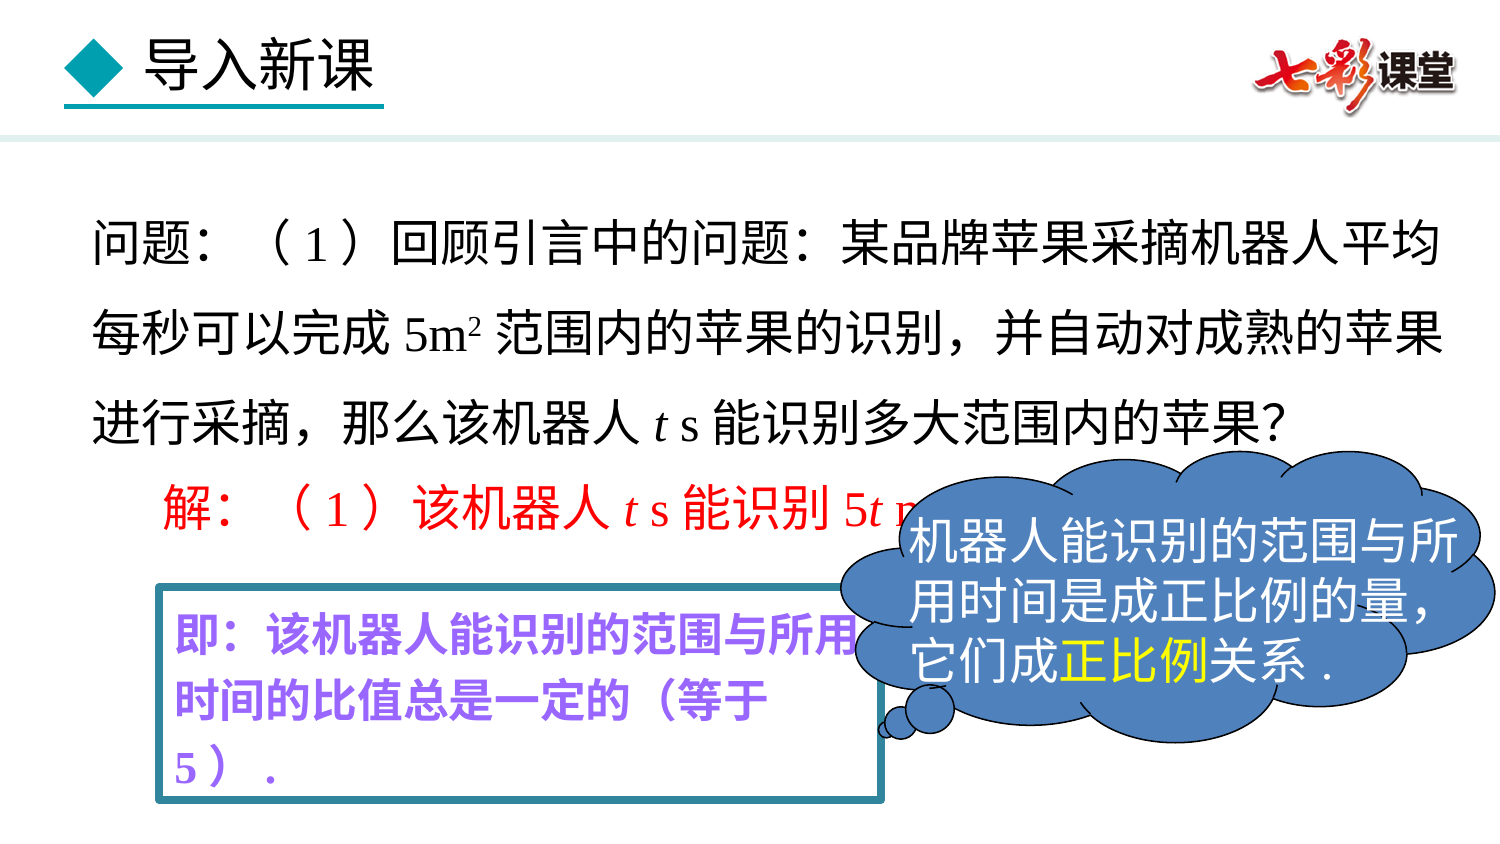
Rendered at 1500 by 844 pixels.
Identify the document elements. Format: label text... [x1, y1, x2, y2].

picture [1249, 32, 1461, 118]
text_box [841, 450, 1495, 742]
text_box 问题：（1）回顾引言中的问题：某品牌苹果采摘机器人平均每秒可以完成5m2范围内的苹果的识别，并自动对成熟的苹果进行采摘，那么该机器人t s能识别多大范围内的苹果？ [76, 174, 1470, 460]
text_box 解：（1）该机器人t s能识别5t m2范围内的苹果. [147, 469, 836, 545]
text_box 即：该机器人能识别的范围与所用时间的比值总是一定的（等于5）. [159, 587, 881, 801]
